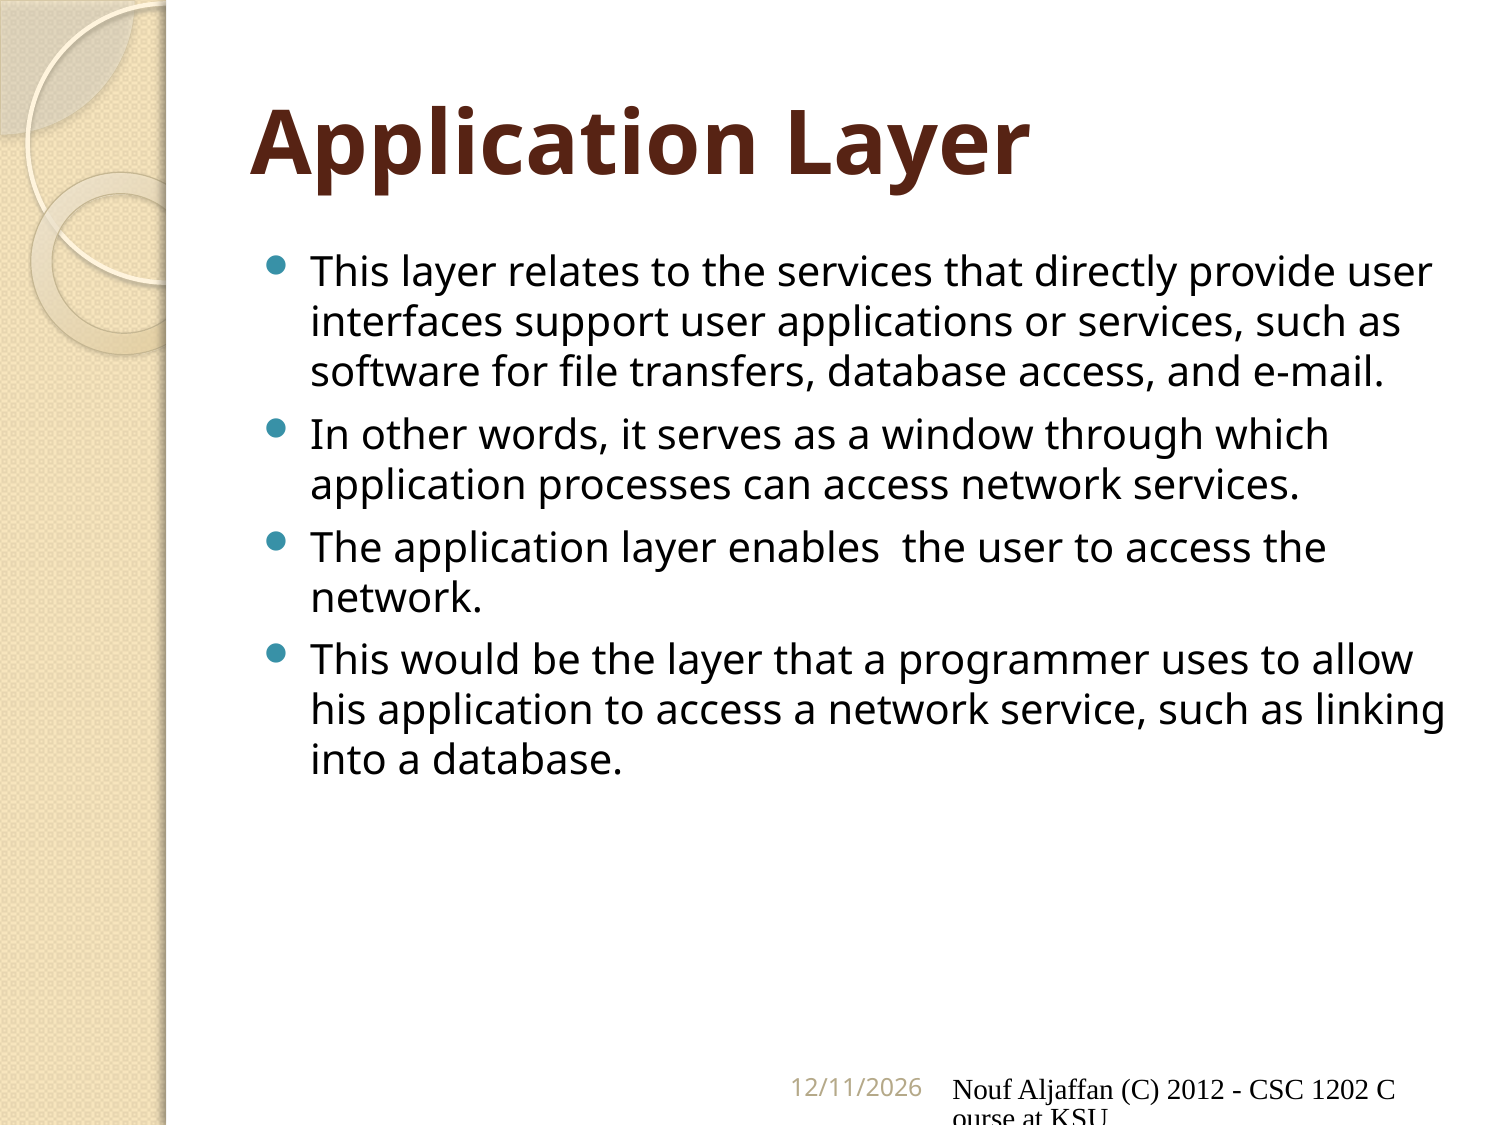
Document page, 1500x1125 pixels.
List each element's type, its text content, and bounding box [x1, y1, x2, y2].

title Application Layer [235, 45, 1466, 233]
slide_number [587, 1034, 937, 1113]
footer Nouf Aljaffan (C) 2012 - CSC 1202 Course at KSU [937, 1034, 1413, 1113]
list This layer relates to the services that directly provide user interfaces support user applications or services, such as software for file transfers, database access, and e-mail. In other words, it serves as a window through which application processes can access network services. The application layer enables the user to access the network. This would be the layer that a programmer uses to allow his application to access a network service, such as linking into a database. [235, 237, 1466, 1025]
